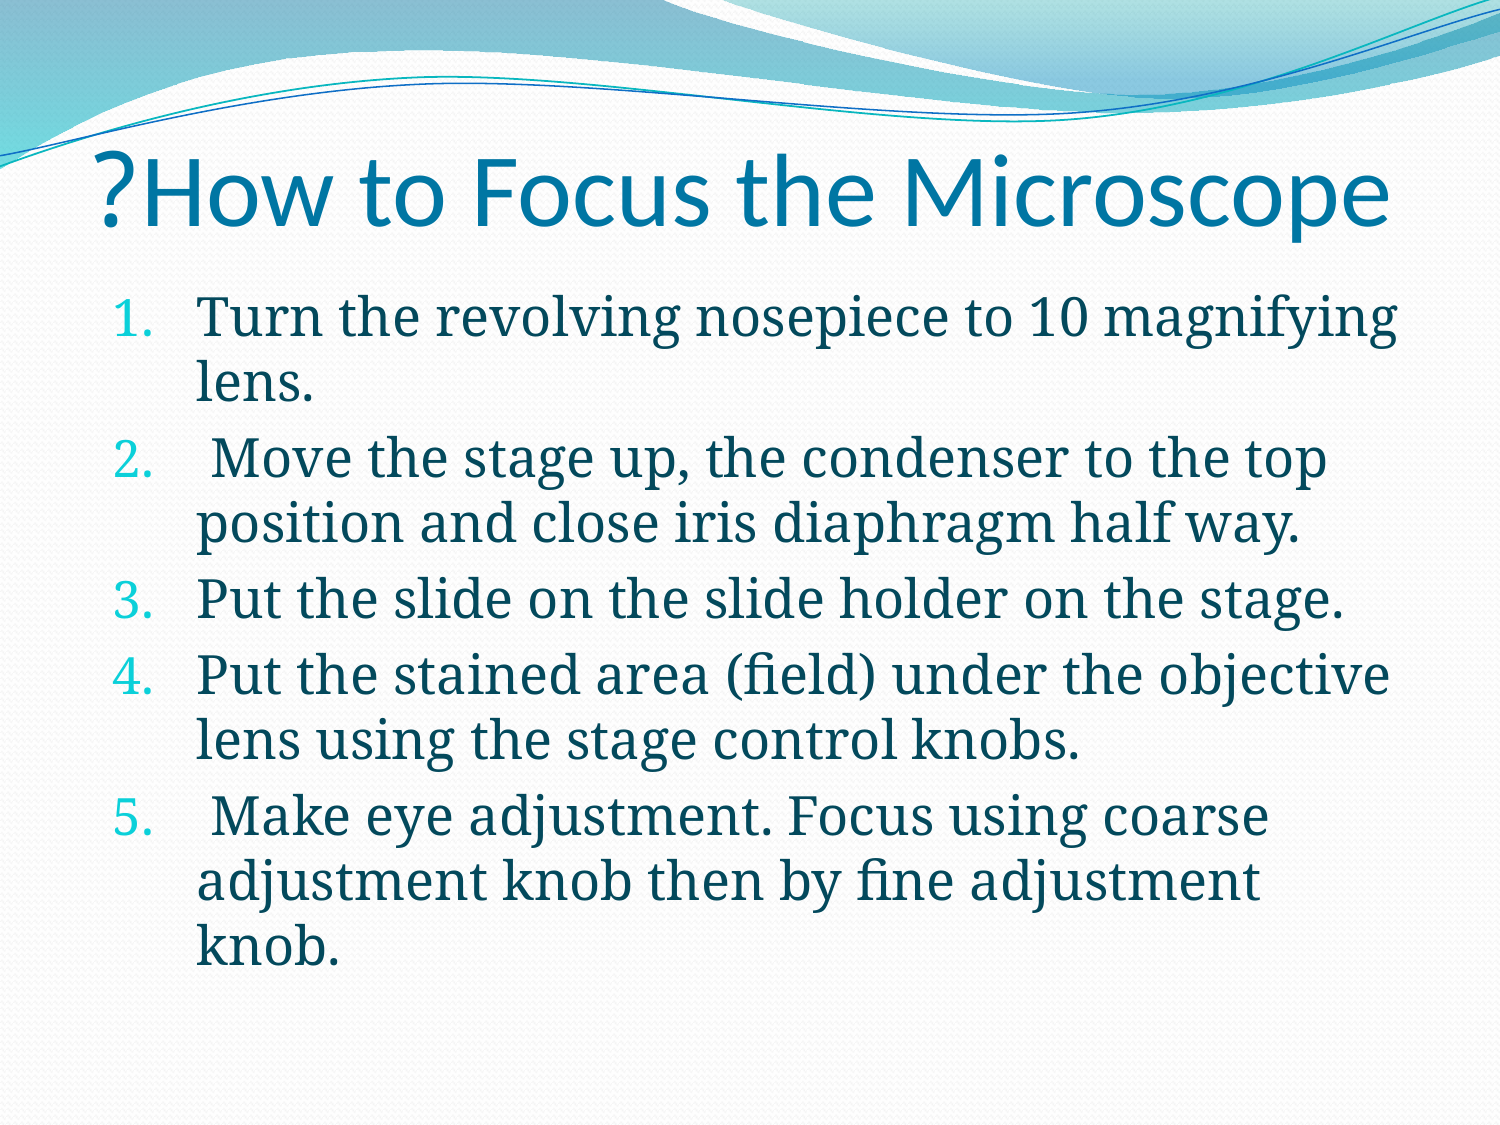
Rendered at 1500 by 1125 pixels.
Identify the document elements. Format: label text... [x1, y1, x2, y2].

list Turn the revolving nosepiece to 10 magnifying lens. Move the stage up, the condenser to the top position and close iris diaphragm half way. Put the slide on the slide holder on the stage. Put the stained area (field) under the objective lens using the stage control knobs. Make eye adjustment. Focus using coarse adjustment knob then by fine adjustment knob. [75, 275, 1425, 1000]
title How to Focus the Microscope? [87, 37, 1438, 247]
